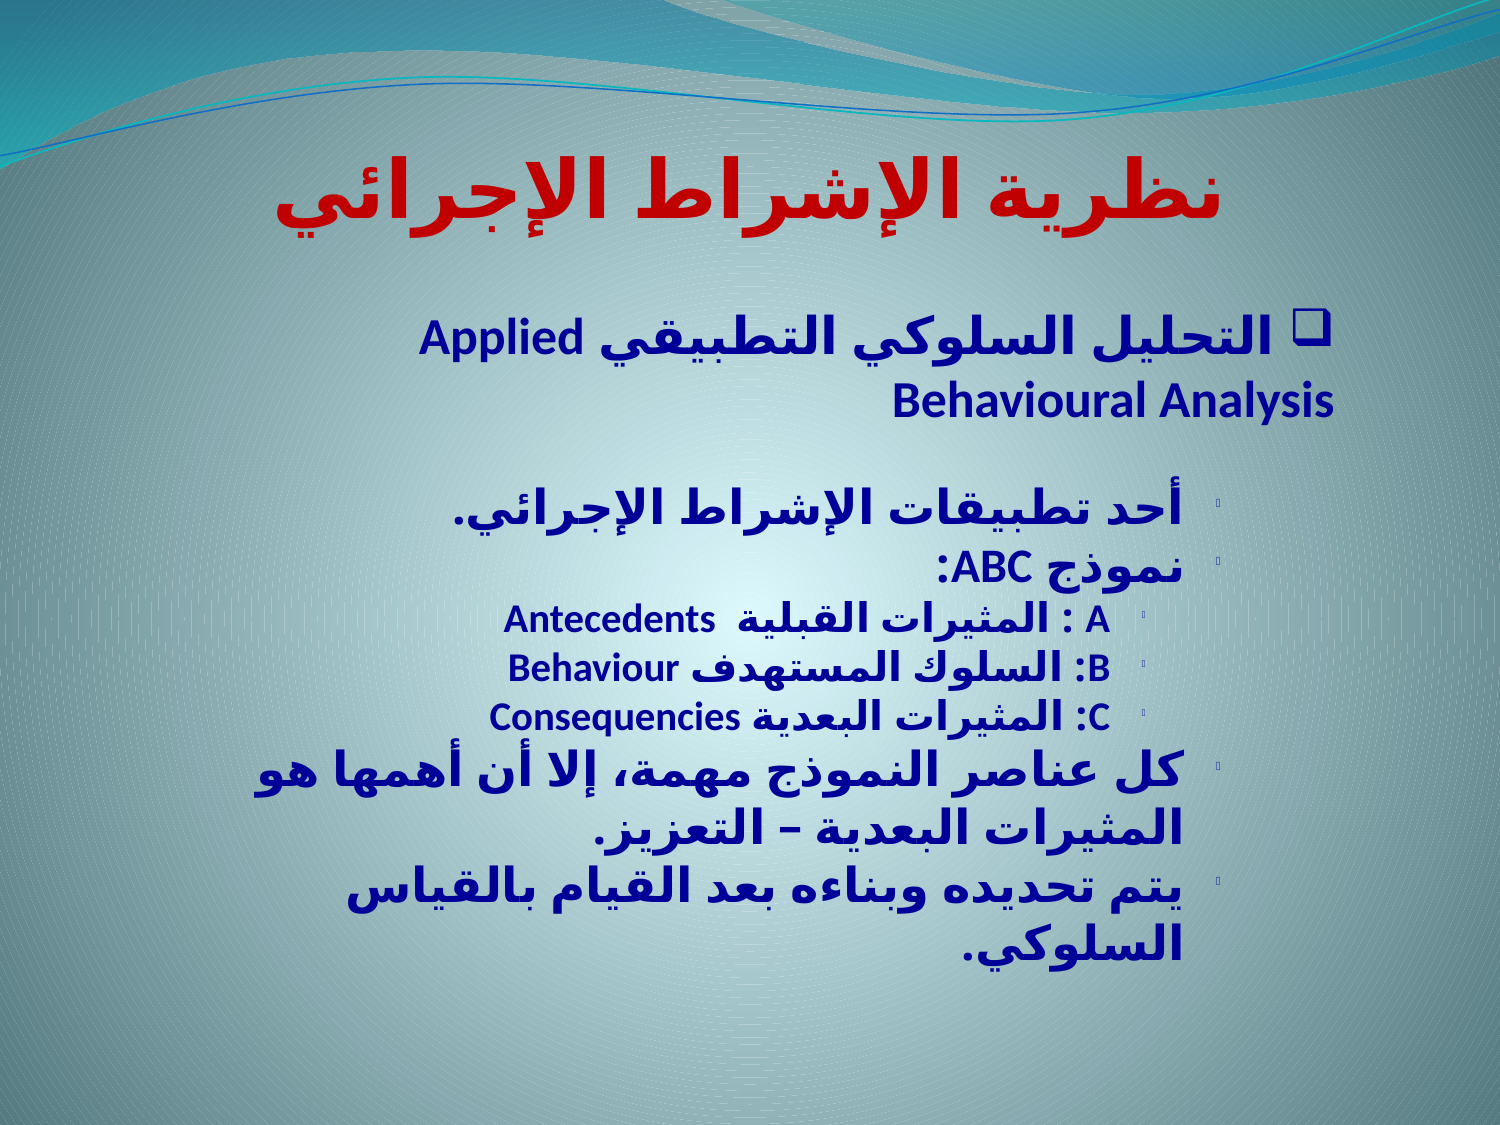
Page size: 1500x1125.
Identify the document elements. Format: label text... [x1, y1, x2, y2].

text_box نظرية الإشراط الإجرائي [150, 102, 1350, 270]
text_box التحليل السلوكي التطبيقي Applied Behavioural Analysis أحد تطبيقات الإشراط الإجرائي. نموذج ABC: A : المثيرات القبلية Antecedents B: السلوك المستهدف Behaviour C: المثيرات البعدية Consequencies كل عناصر النموذج مهمة، إلا أن أهمها هو المثيرات البعدية – التعزيز. يتم تحديده وبناءه بعد القيام بالقياس السلوكي. [150, 295, 1350, 956]
